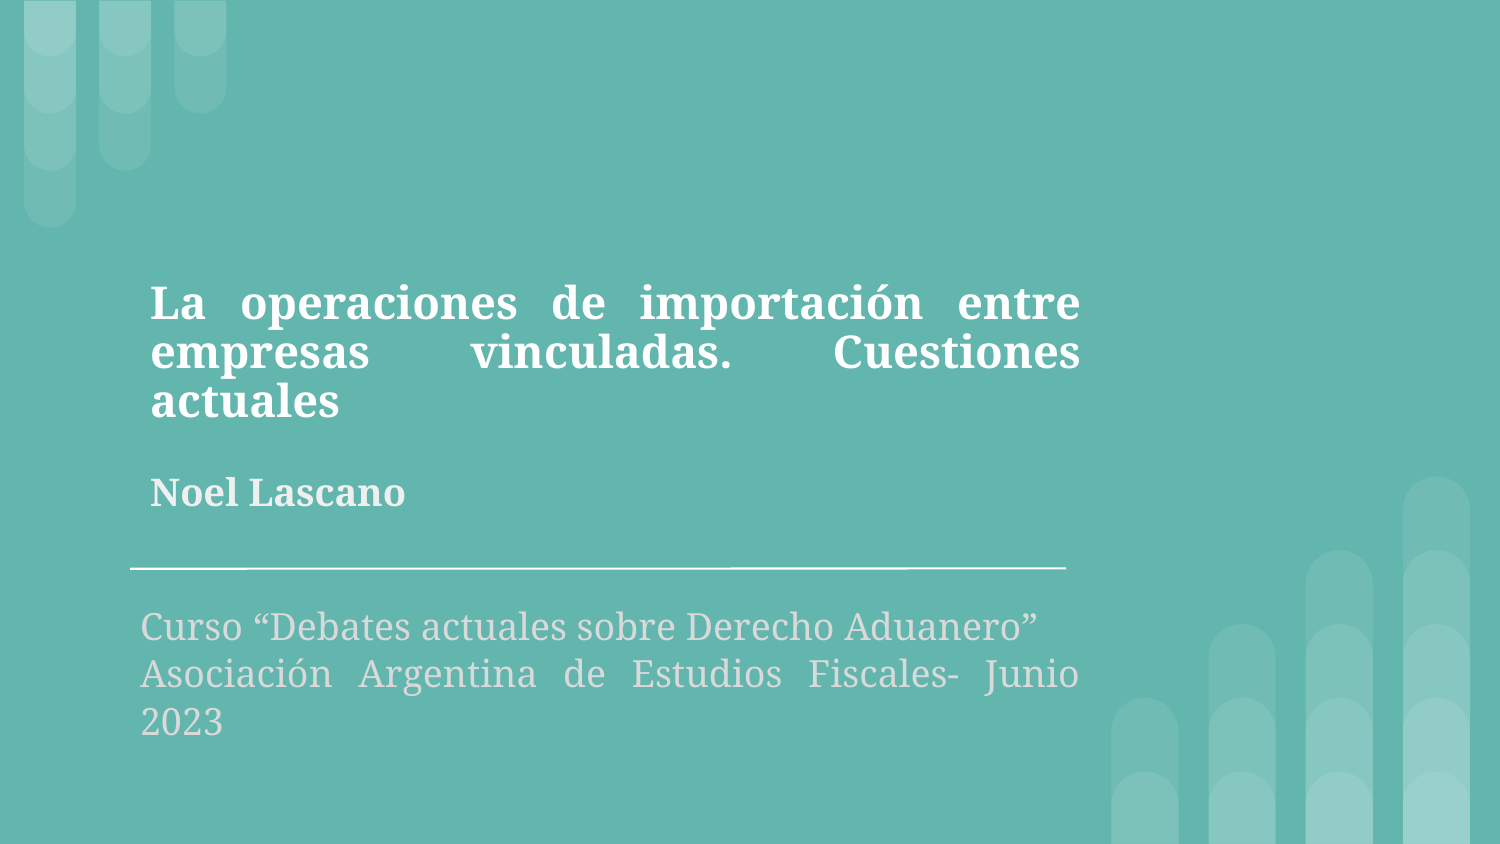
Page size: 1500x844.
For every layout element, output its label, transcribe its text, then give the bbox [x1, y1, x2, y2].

subtitle Curso “Debates actuales sobre Derecho Aduanero” Asociación Argentina de Estudios Fiscales- Junio 2023 [124, 585, 1097, 690]
title La operaciones de importación entre empresas vinculadas. Cuestiones actuales Noel Lascano [135, 264, 1097, 572]
